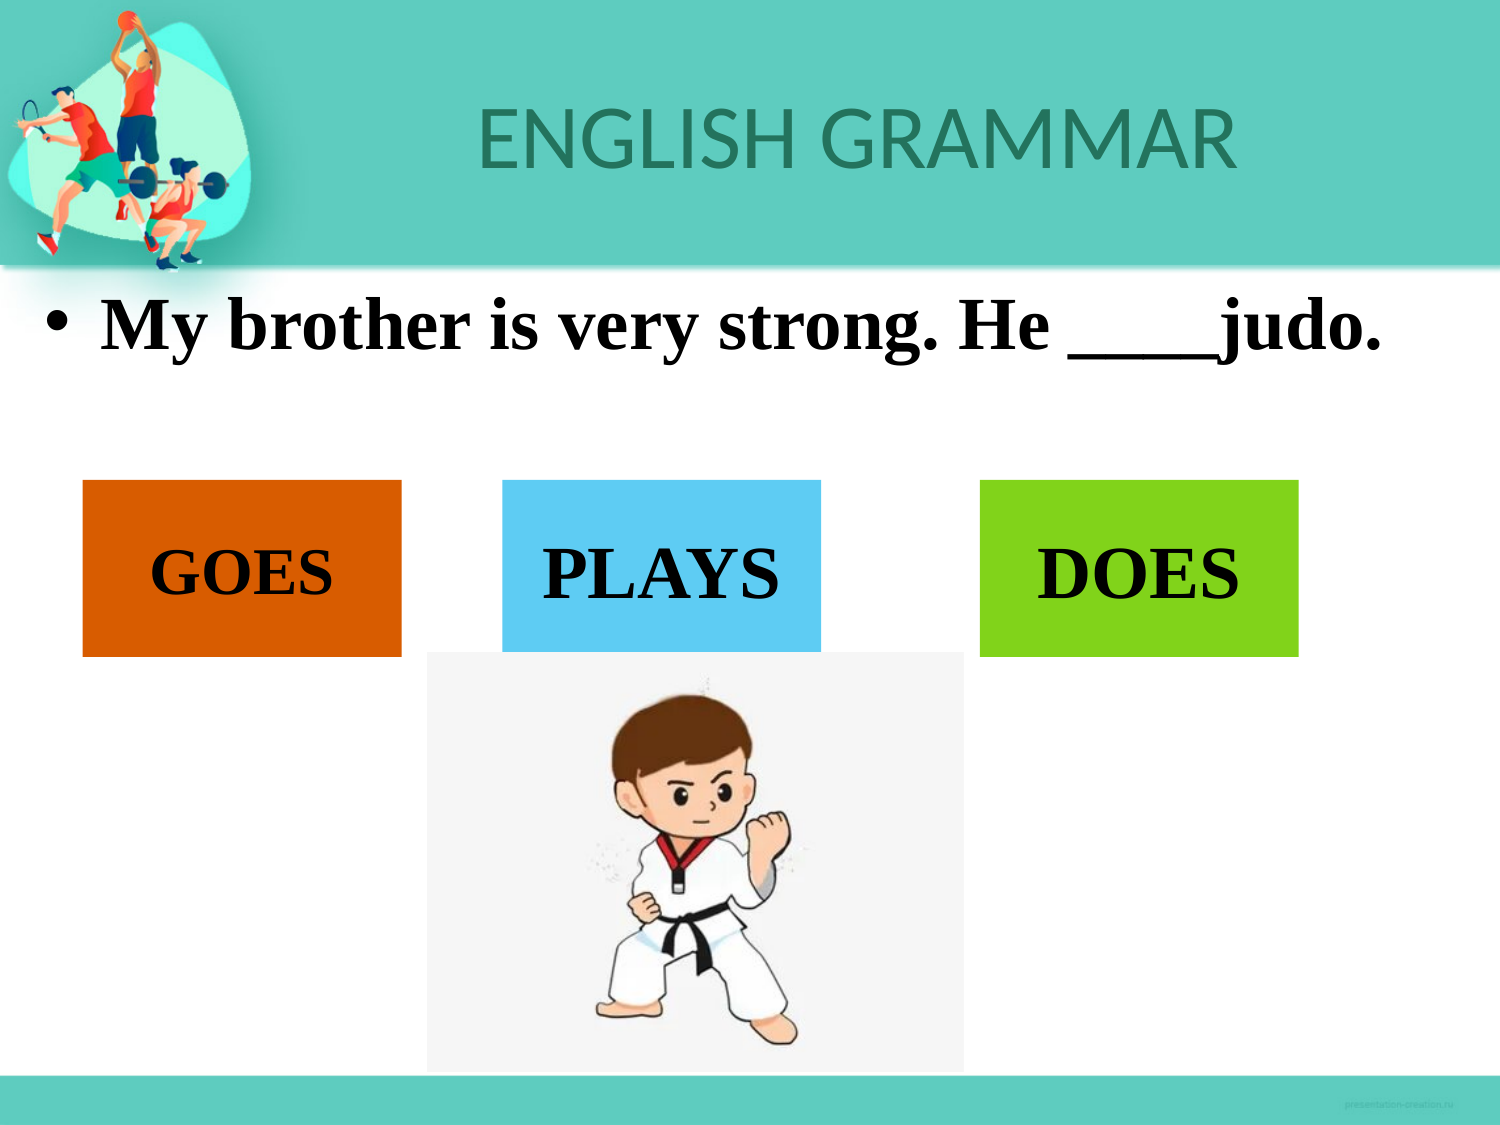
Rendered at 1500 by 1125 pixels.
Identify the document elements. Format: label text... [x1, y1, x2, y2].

picture [0, 0, 1500, 1125]
text_box PLAYS [500, 478, 823, 650]
text_box DOES [978, 478, 1301, 659]
title ENGLISH GRAMMAR [242, 37, 1475, 227]
list My brother is very strong. He ____judo. [29, 267, 1471, 1012]
text_box GOES [81, 478, 404, 659]
